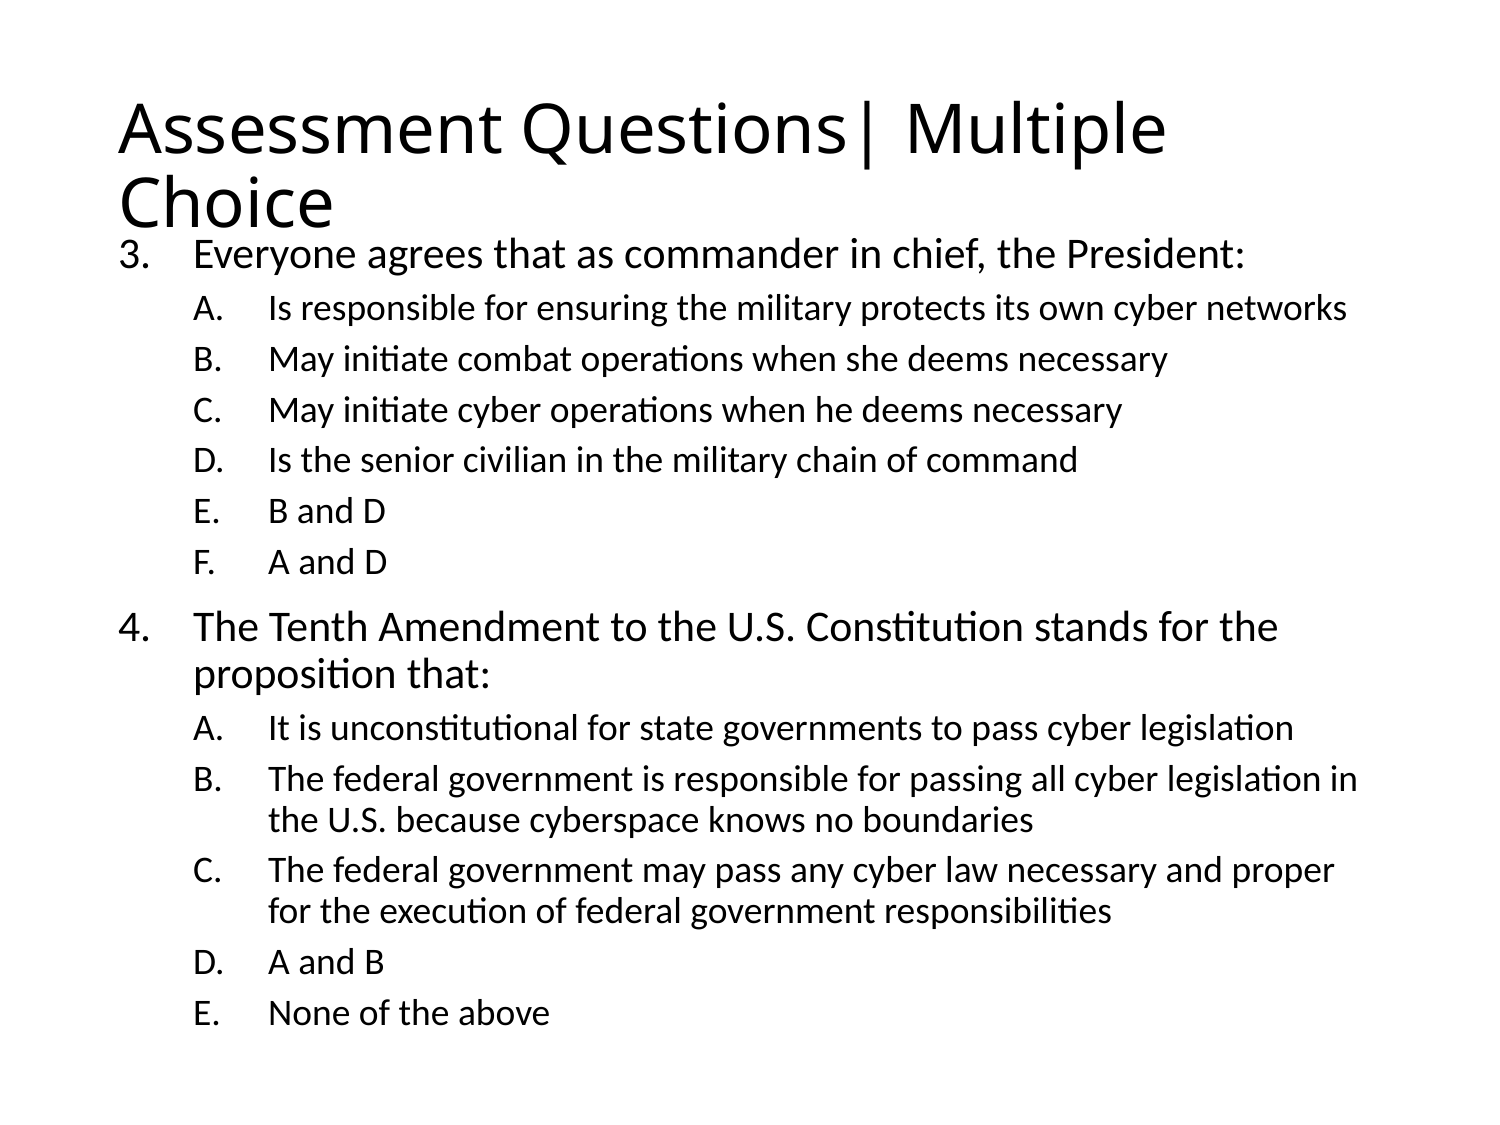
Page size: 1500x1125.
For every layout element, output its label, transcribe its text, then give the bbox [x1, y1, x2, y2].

list Everyone agrees that as commander in chief, the President: Is responsible for ensuring the military protects its own cyber networks May initiate combat operations when she deems necessary May initiate cyber operations when he deems necessary Is the senior civilian in the military chain of command B and D A and D The Tenth Amendment to the U.S. Constitution stands for the proposition that: It is unconstitutional for state governments to pass cyber legislation The federal government is responsible for passing all cyber legislation in the U.S. because cyberspace knows no boundaries The federal government may pass any cyber law necessary and proper for the execution of federal government responsibilities A and B None of the above [103, 222, 1397, 1111]
title Assessment Questions| Multiple Choice [103, 59, 1397, 222]
